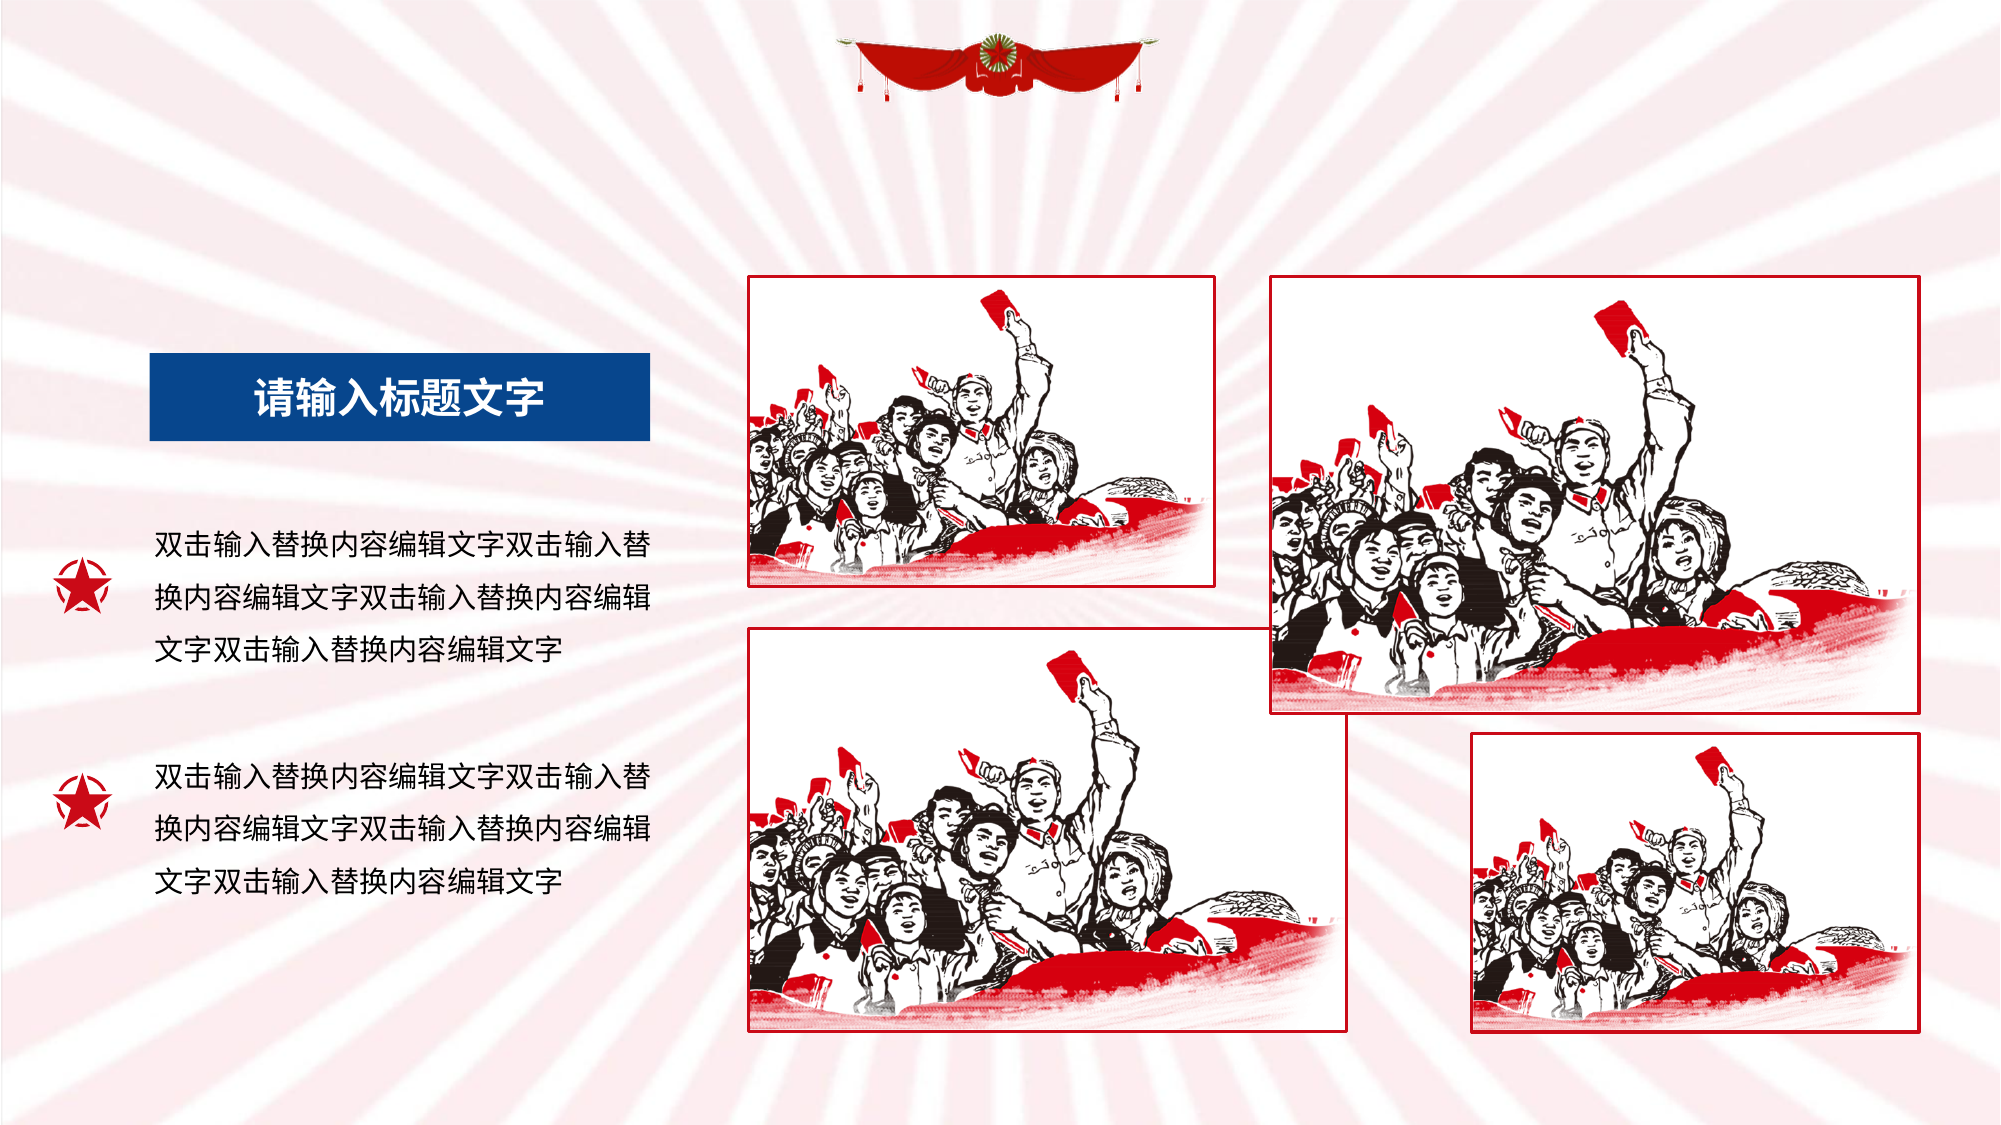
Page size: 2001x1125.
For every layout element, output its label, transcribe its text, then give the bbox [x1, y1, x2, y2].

text_box 双击输入替换内容编辑文字双击输入替换内容编辑文字双击输入替换内容编辑文字双击输入替换内容编辑文字 [140, 733, 691, 906]
text_box [52, 772, 113, 830]
text_box 双击输入替换内容编辑文字双击输入替换内容编辑文字双击输入替换内容编辑文字双击输入替换内容编辑文字 [140, 501, 691, 674]
picture [3, 1, 2000, 1125]
text_box [52, 556, 113, 614]
text_box 请输入标题文字 [149, 352, 651, 442]
